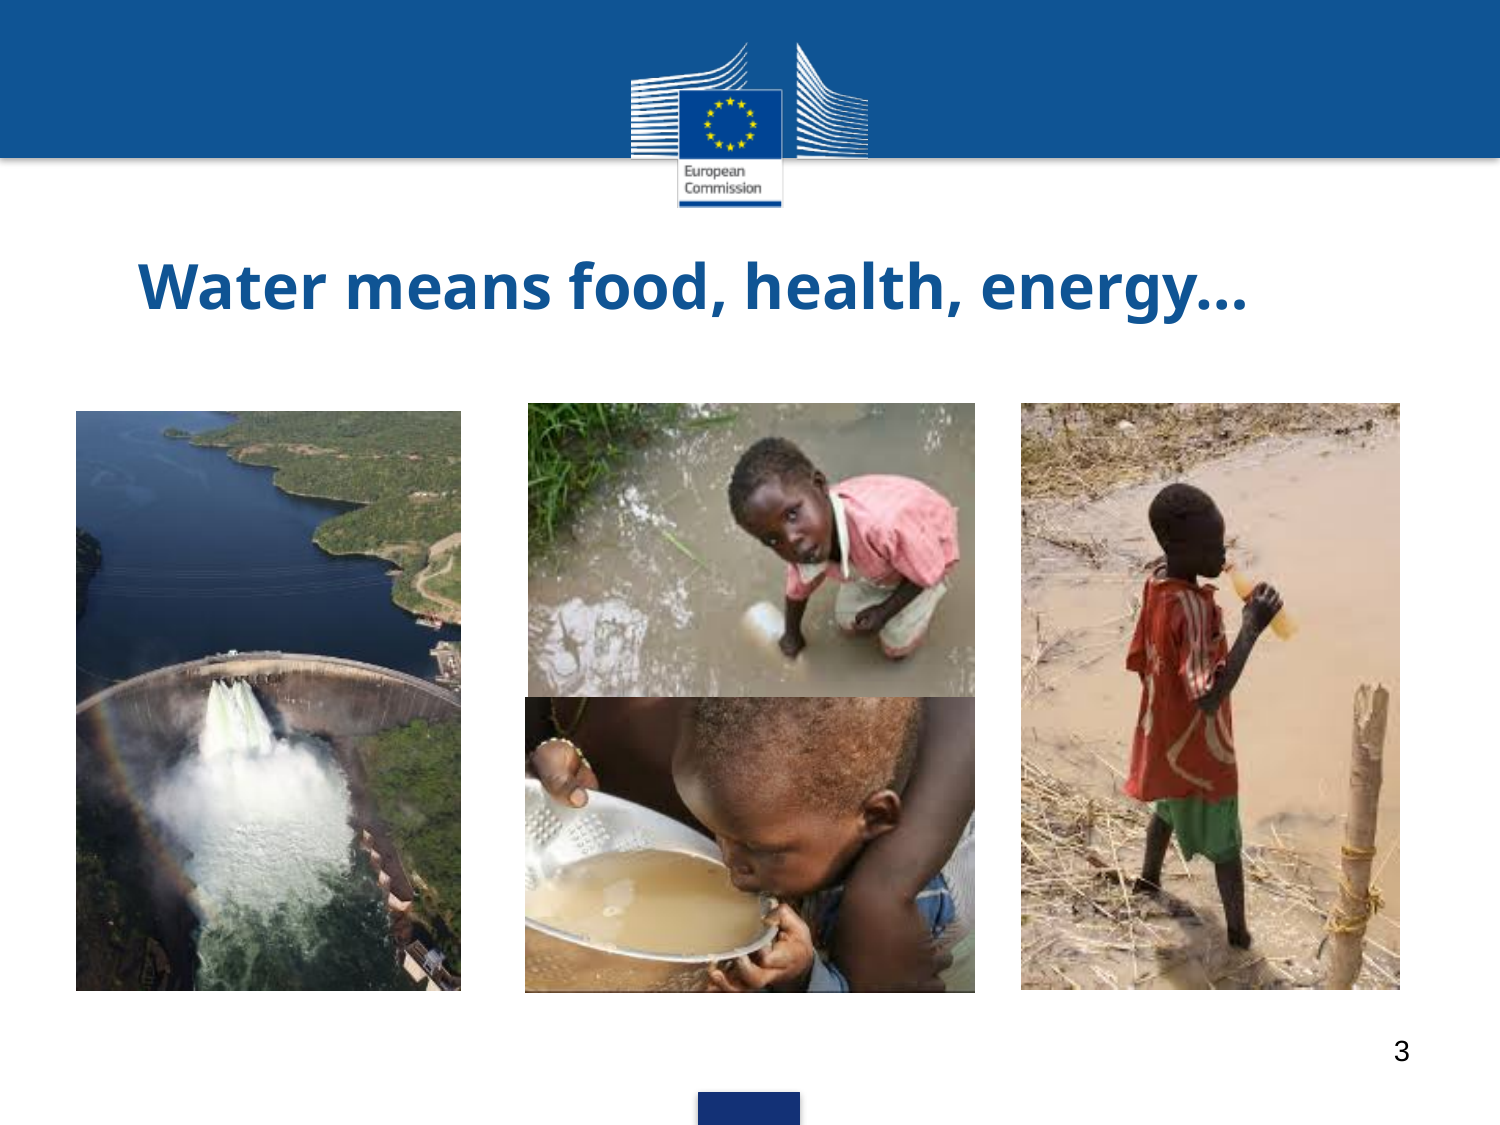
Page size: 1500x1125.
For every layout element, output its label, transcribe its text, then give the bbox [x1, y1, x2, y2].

picture [525, 696, 975, 993]
picture [1021, 403, 1400, 991]
title Water means food, health, energy… [64, 219, 1415, 350]
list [528, 403, 975, 696]
picture [631, 42, 868, 208]
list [76, 410, 461, 991]
slide_number 3 [1074, 1024, 1425, 1103]
